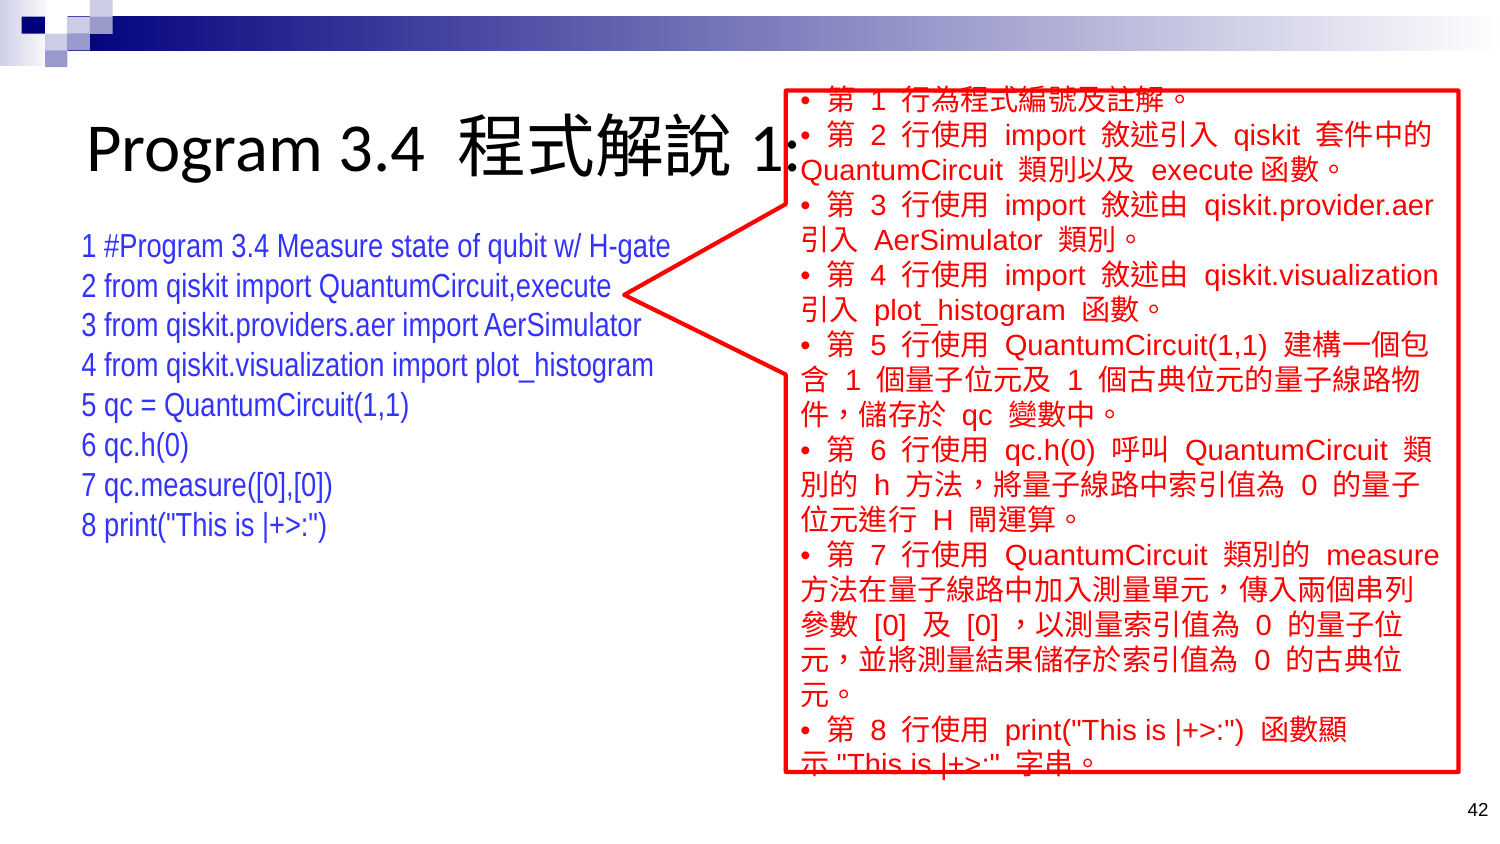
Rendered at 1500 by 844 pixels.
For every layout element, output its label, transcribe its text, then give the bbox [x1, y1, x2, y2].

text_box • 第 1 行為程式編號及註解。 • 第 2 行使用 import 敘述引入 qiskit 套件中的 QuantumCircuit 類別以及 execute函數。 • 第 3 行使用 import 敘述由 qiskit.provider.aer 引入 AerSimulator 類別。 • 第 4 行使用 import 敘述由 qiskit.visualization 引入 plot_histogram 函數。 • 第 5 行使用 QuantumCircuit(1,1) 建構一個包含 1 個量子位元及 1 個古典位元的量子線路物件，儲存於 qc 變數中。 • 第 6 行使用 qc.h(0) 呼叫 QuantumCircuit 類別的 h 方法，將量子線路中索引值為 0 的量子位元進行 H 閘運算。 • 第 7 行使用 QuantumCircuit 類別的 measure 方法在量子線路中加入測量單元，傳入兩個串列參數 [0] 及 [0]，以測量索引值為 0 的量子位元，並將測量結果儲存於索引值為 0 的古典位元。 • 第 8 行使用 print("This is |+>:") 函數顯示"This is |+>:" 字串。 [622, 88, 1461, 775]
title Program 3.4 程式解說1: [75, 59, 1425, 216]
slide_number 42 [1149, 796, 1500, 827]
text_box 1 #Program 3.4 Measure state of qubit w/ H-gate 2 from qiskit import QuantumCircuit,execute 3 from qiskit.providers.aer import AerSimulator 4 from qiskit.visualization import plot_histogram 5 qc = QuantumCircuit(1,1) 6 qc.h(0) 7 qc.measure([0],[0]) 8 print("This is |+>:") [59, 216, 783, 551]
